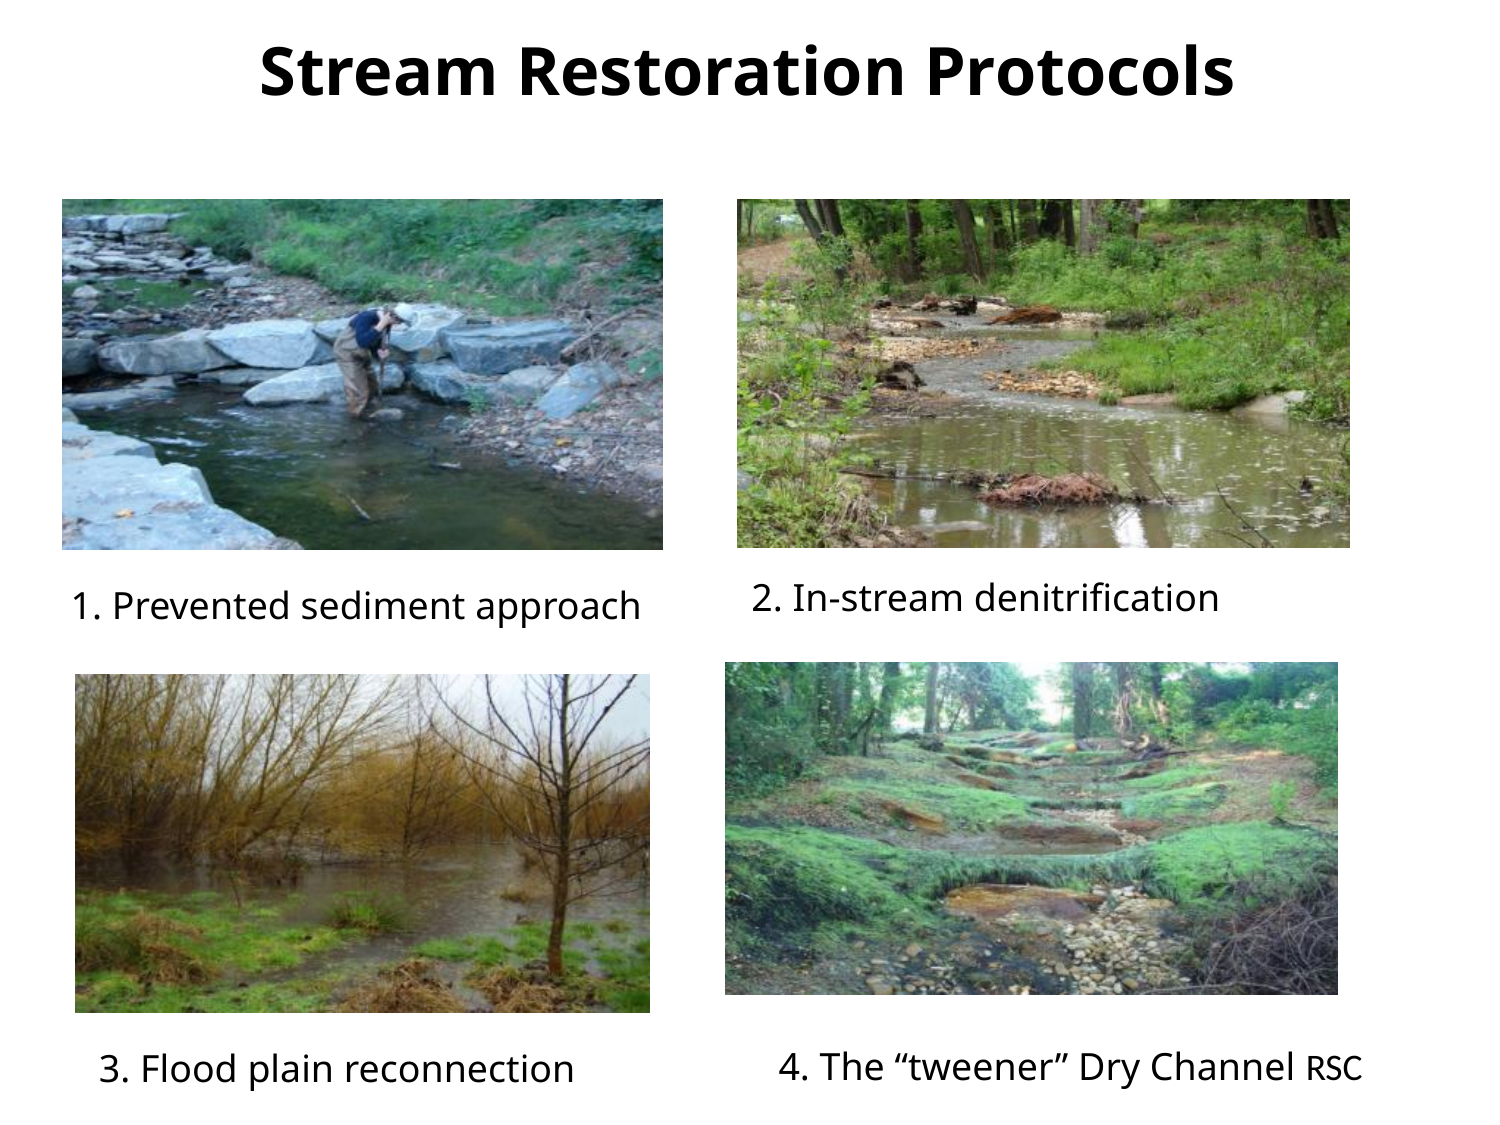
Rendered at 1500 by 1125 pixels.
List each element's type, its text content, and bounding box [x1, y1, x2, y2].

picture [737, 199, 1351, 548]
picture [74, 674, 651, 1013]
picture [725, 662, 1338, 995]
text_box 2. In-stream denitrification [736, 566, 1236, 627]
text_box 4. The “tweener” Dry Channel RSC [763, 1035, 1378, 1095]
picture [62, 199, 663, 551]
text_box 3. Flood plain reconnection [84, 1037, 601, 1098]
title Stream Restoration Protocols [75, 0, 1438, 163]
text_box 1. Prevented sediment approach [55, 574, 658, 635]
